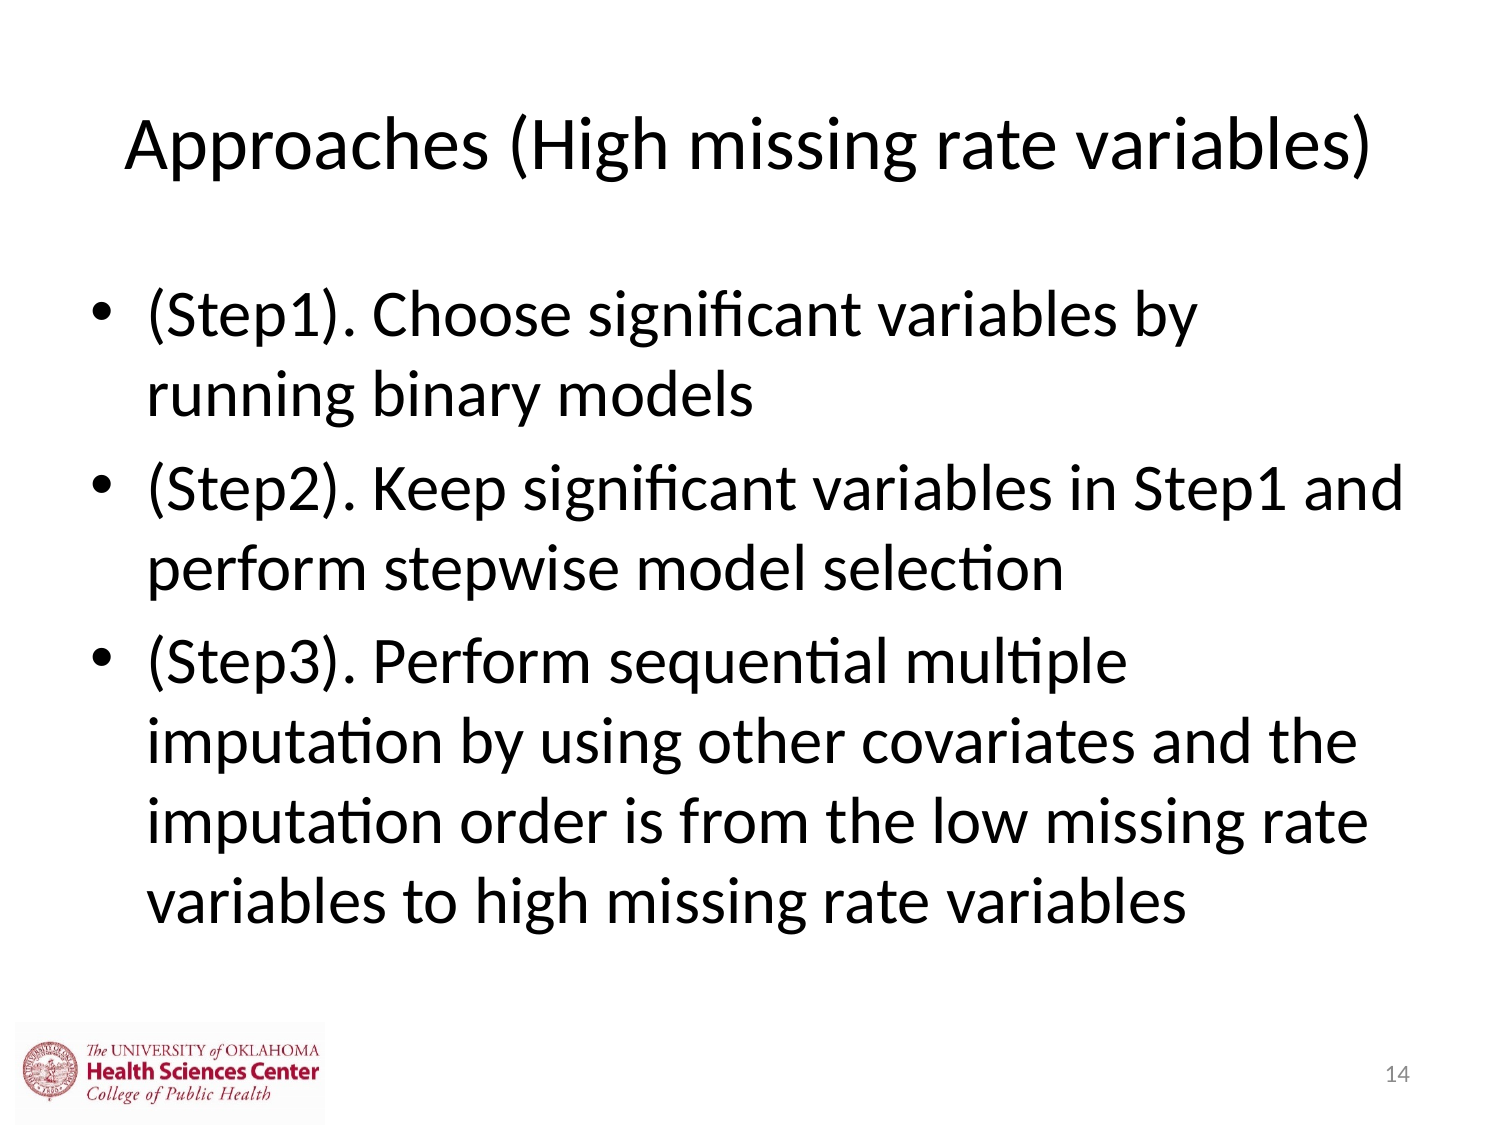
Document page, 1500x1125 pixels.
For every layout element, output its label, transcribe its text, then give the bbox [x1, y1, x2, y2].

slide_number 14 [1074, 1042, 1425, 1103]
list (Step1). Choose significant variables by running binary models (Step2). Keep significant variables in Step1 and perform stepwise model selection (Step3). Perform sequential multiple imputation by using other covariates and the imputation order is from the low missing rate variables to high missing rate variables [75, 262, 1425, 1005]
picture [15, 1022, 325, 1125]
title Approaches (High missing rate variables) [75, 45, 1425, 233]
